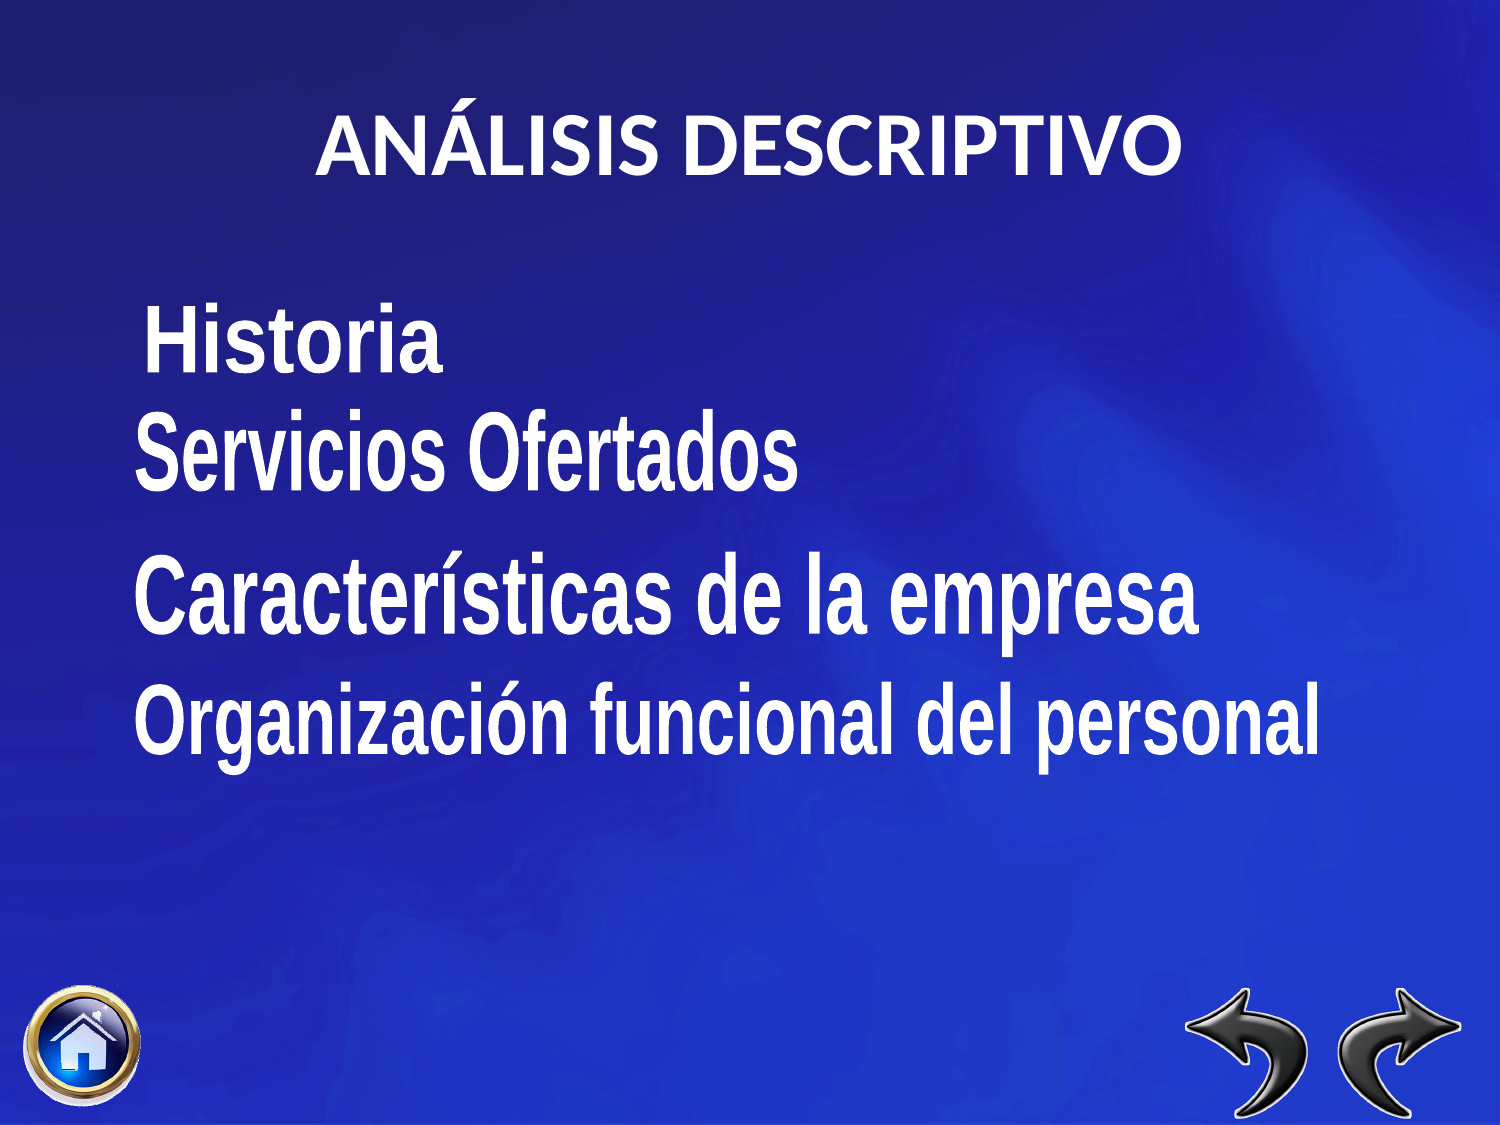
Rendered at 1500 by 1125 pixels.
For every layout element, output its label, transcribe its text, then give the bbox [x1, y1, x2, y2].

picture [0, 959, 166, 1125]
title ANÁLISIS DESCRIPTIVO [74, 44, 1426, 233]
picture [1174, 983, 1318, 1125]
picture [1328, 982, 1472, 1125]
